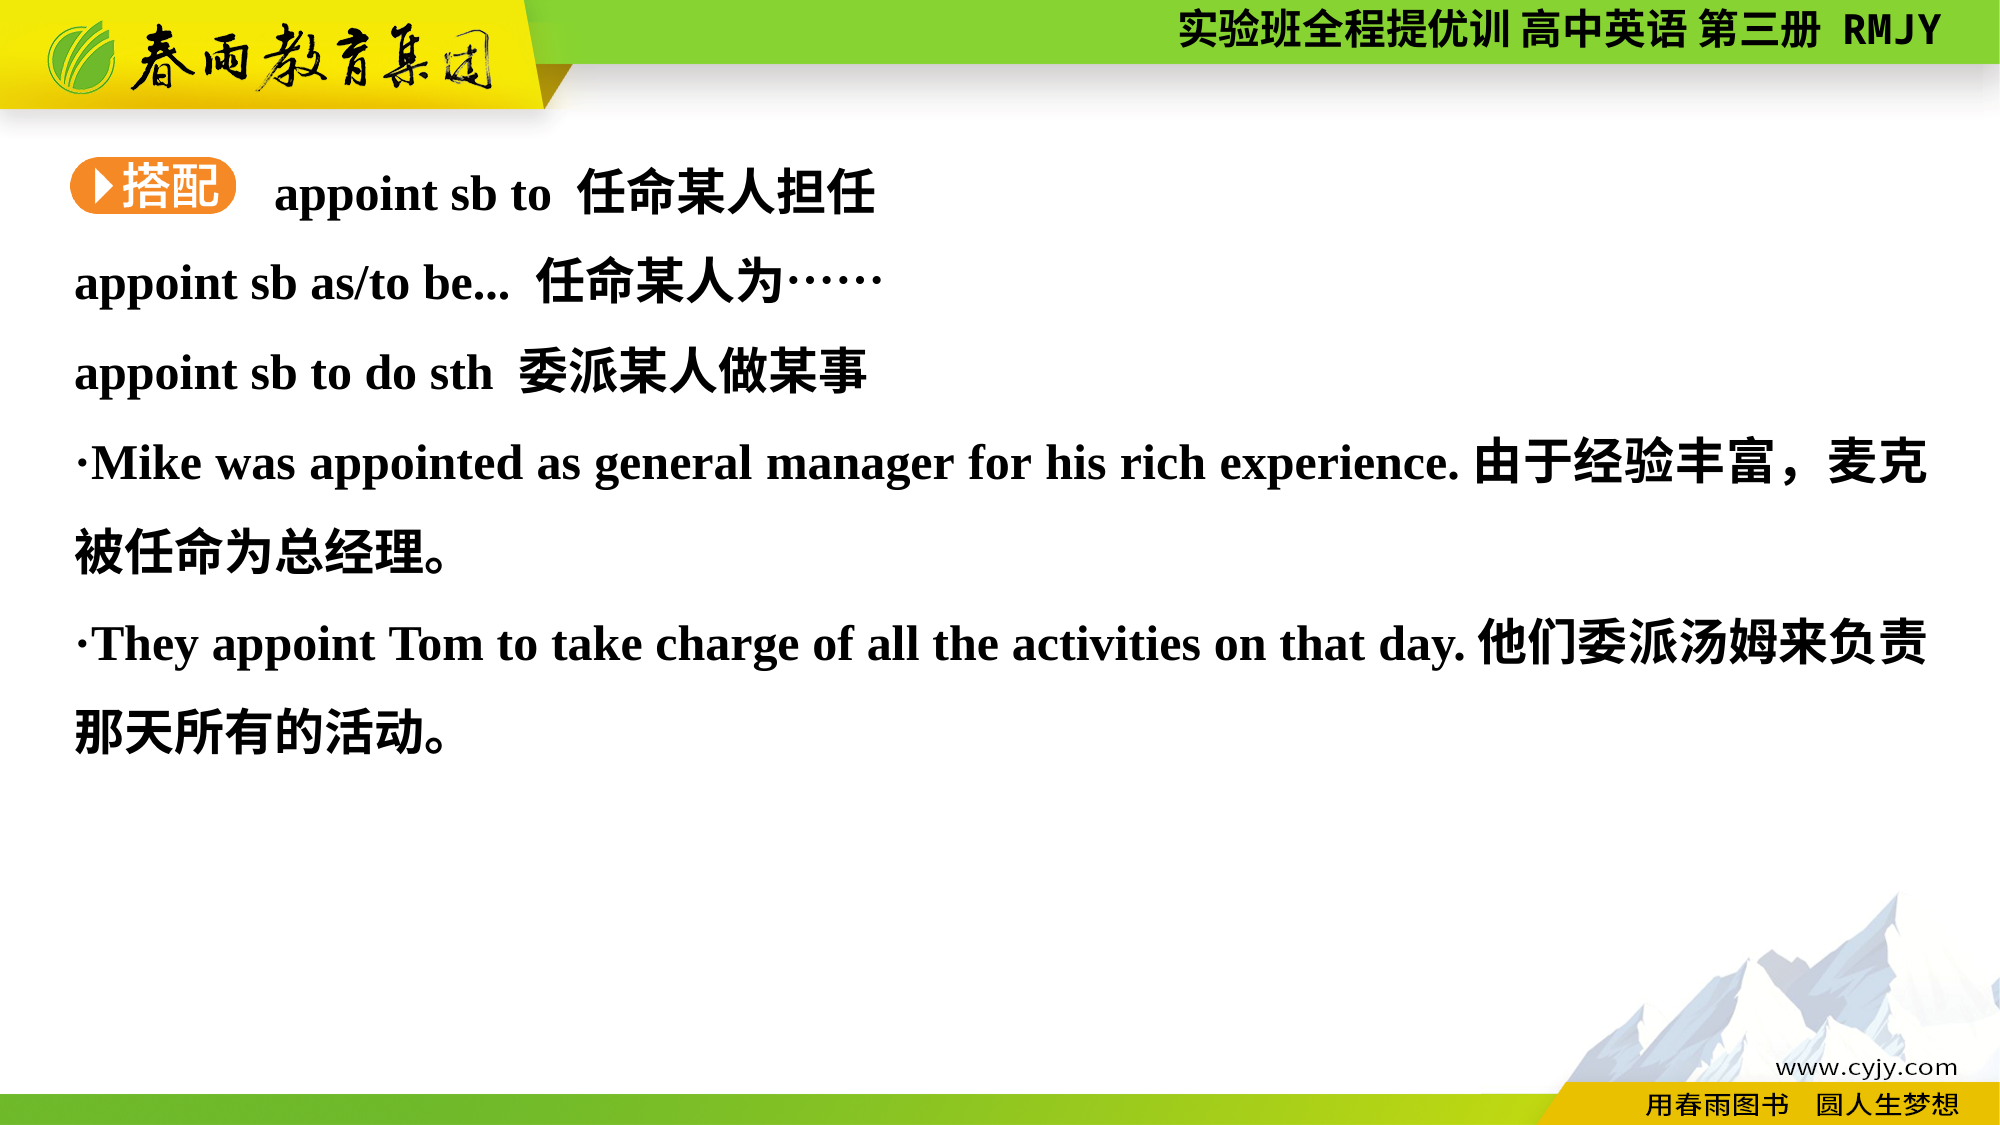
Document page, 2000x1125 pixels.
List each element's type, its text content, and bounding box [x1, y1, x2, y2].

list appoint sb to 任命某人担任 appoint sb as/to be... 任命某人为…… appoint sb to do sth 委派某人做某事 ·Mike was appointed as general manager for his rich experience.由于经验丰富，麦克被任命为总经理。 ·They appoint Tom to take charge of all the activities on that day.他们委派汤姆来负责那天所有的活动。 [59, 122, 1944, 763]
picture [0, 0, 2000, 1125]
